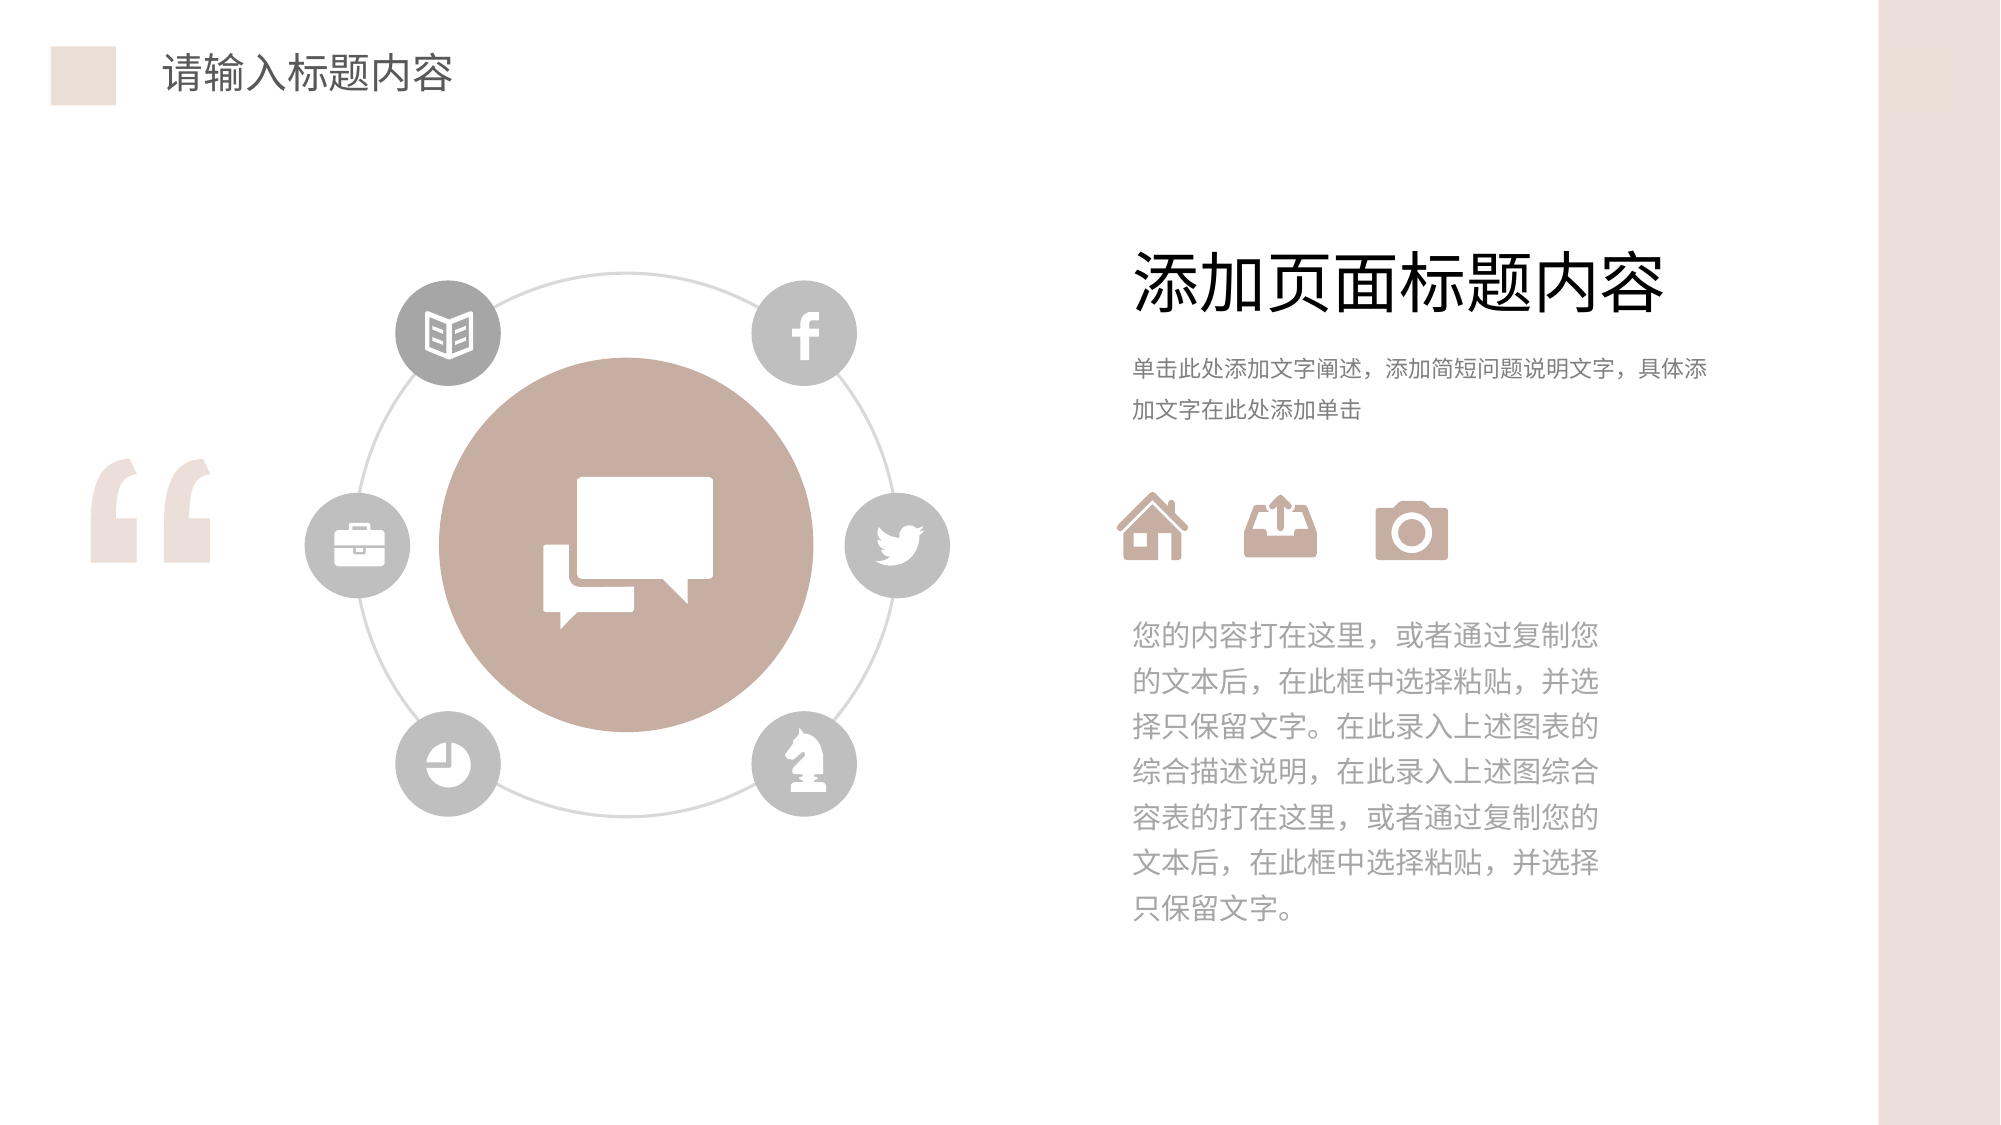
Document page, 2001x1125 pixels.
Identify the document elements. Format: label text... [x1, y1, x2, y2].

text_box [50, 39, 1948, 108]
text_box 单击此处添加文字阐述，添加简短问题说明文字，具体添加文字在此处添加单击 [1117, 333, 1741, 431]
text_box [1115, 490, 1190, 562]
text_box 您的内容打在这里，或者通过复制您的文本后，在此框中选择粘贴，并选择只保留文字。在此录入上述图表的综合描述说明，在此录入上述图综合容表的打在这里，或者通过复制您的文本后，在此框中选择粘贴，并选择只保留文字。 [1117, 599, 1630, 933]
text_box [1374, 499, 1450, 562]
text_box 添加页面标题内容 [1117, 233, 1682, 329]
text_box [90, 458, 211, 563]
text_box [304, 273, 950, 817]
text_box [1878, 0, 2000, 1125]
text_box [1243, 493, 1318, 559]
